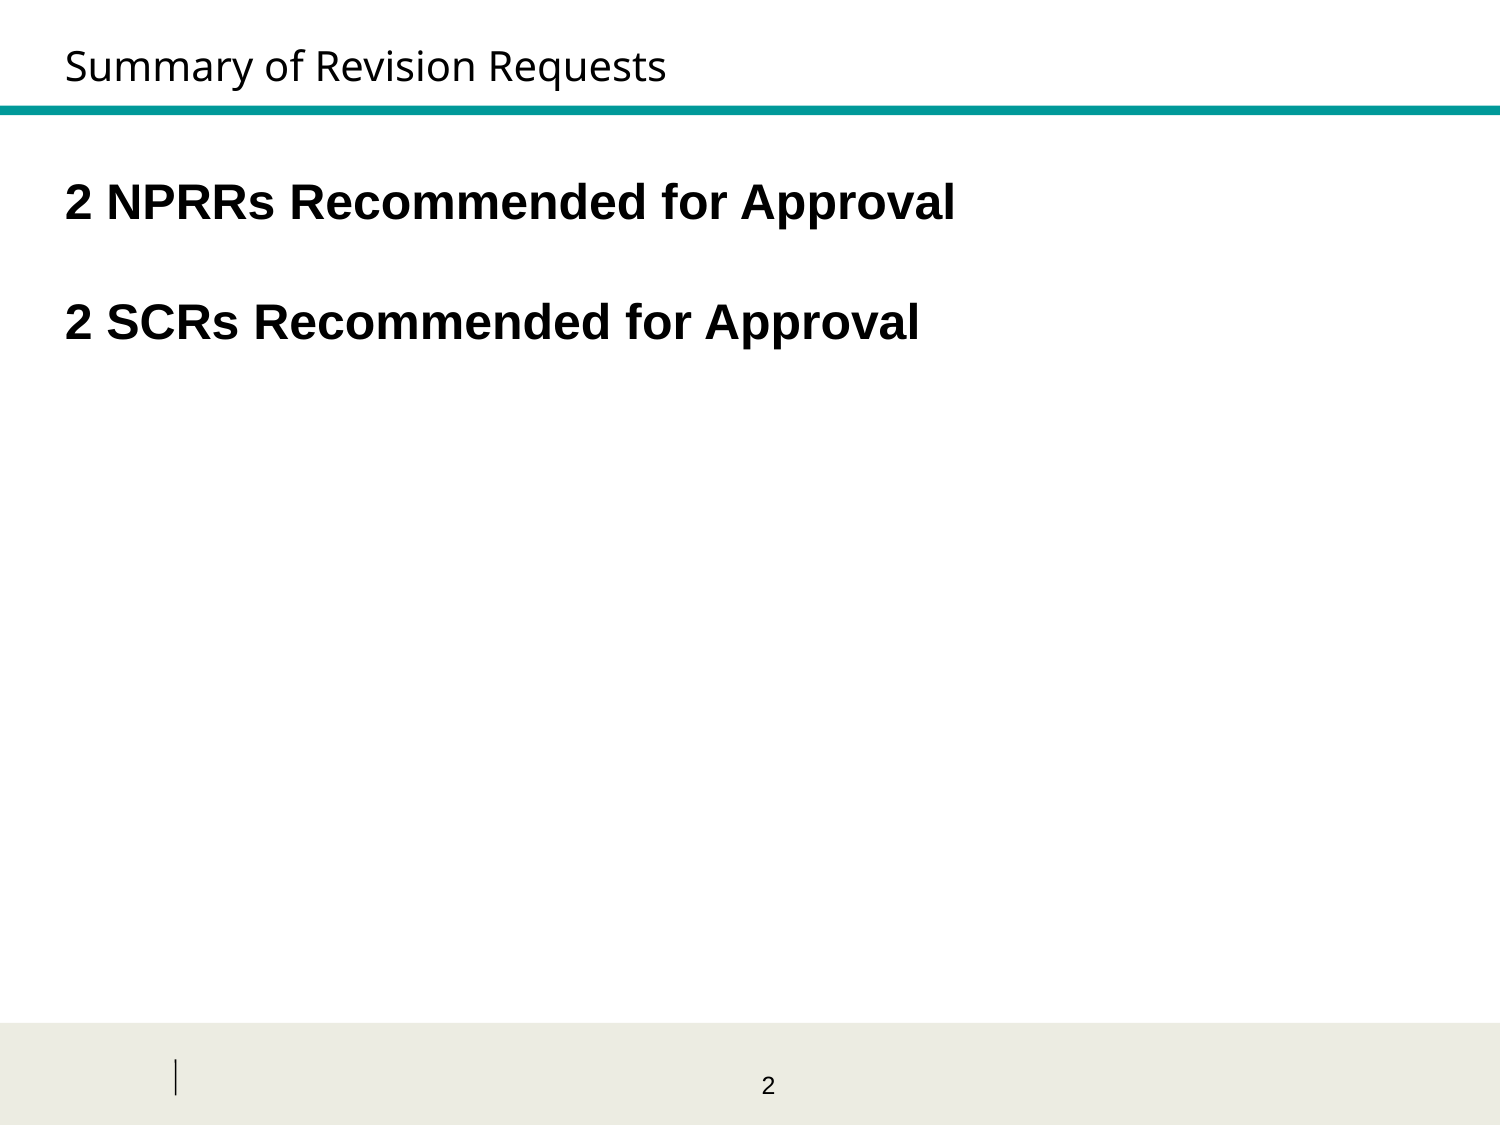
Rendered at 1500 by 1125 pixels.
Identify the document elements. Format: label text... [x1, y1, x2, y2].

text_box 2 NPRRs Recommended for Approval 2 SCRs Recommended for Approval [49, 162, 1388, 1088]
text_box Summary of Revision Requests [49, 0, 1400, 130]
